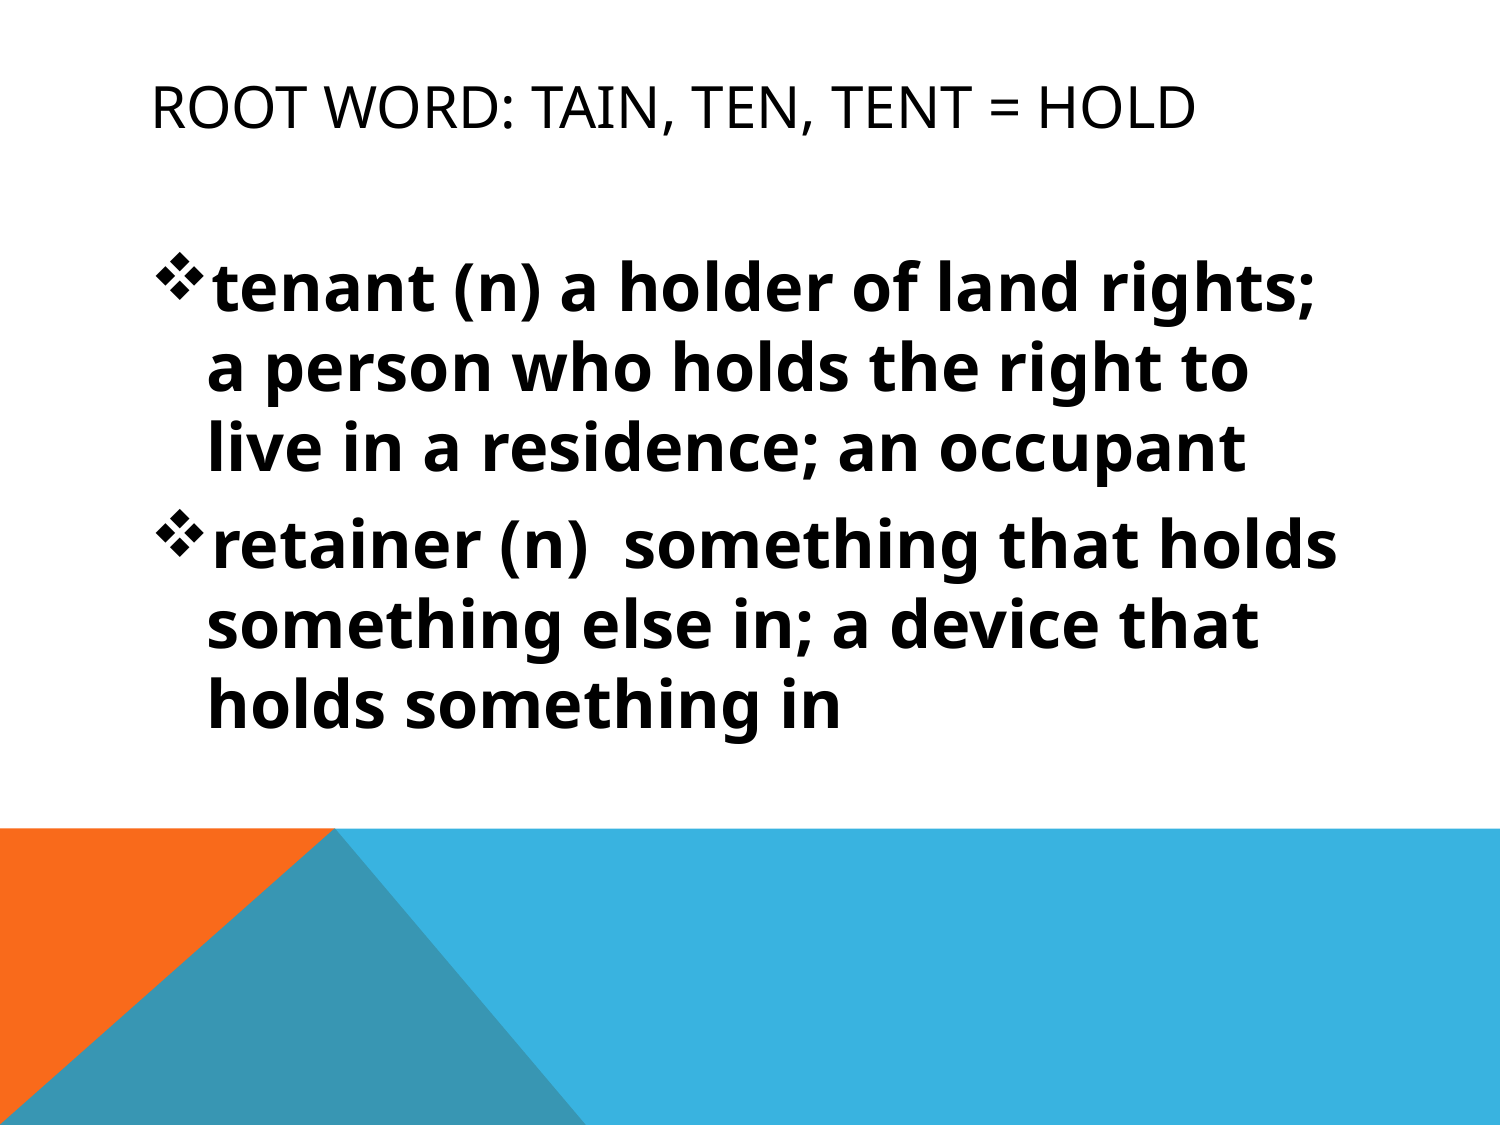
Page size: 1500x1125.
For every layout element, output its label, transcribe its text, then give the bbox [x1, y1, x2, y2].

title Root Word: tain, ten, tent = hold [135, 60, 1369, 150]
list tenant (n) a holder of land rights; a person who holds the right to live in a residence; an occupant retainer (n) something that holds something else in; a device that holds something in [135, 180, 1369, 768]
